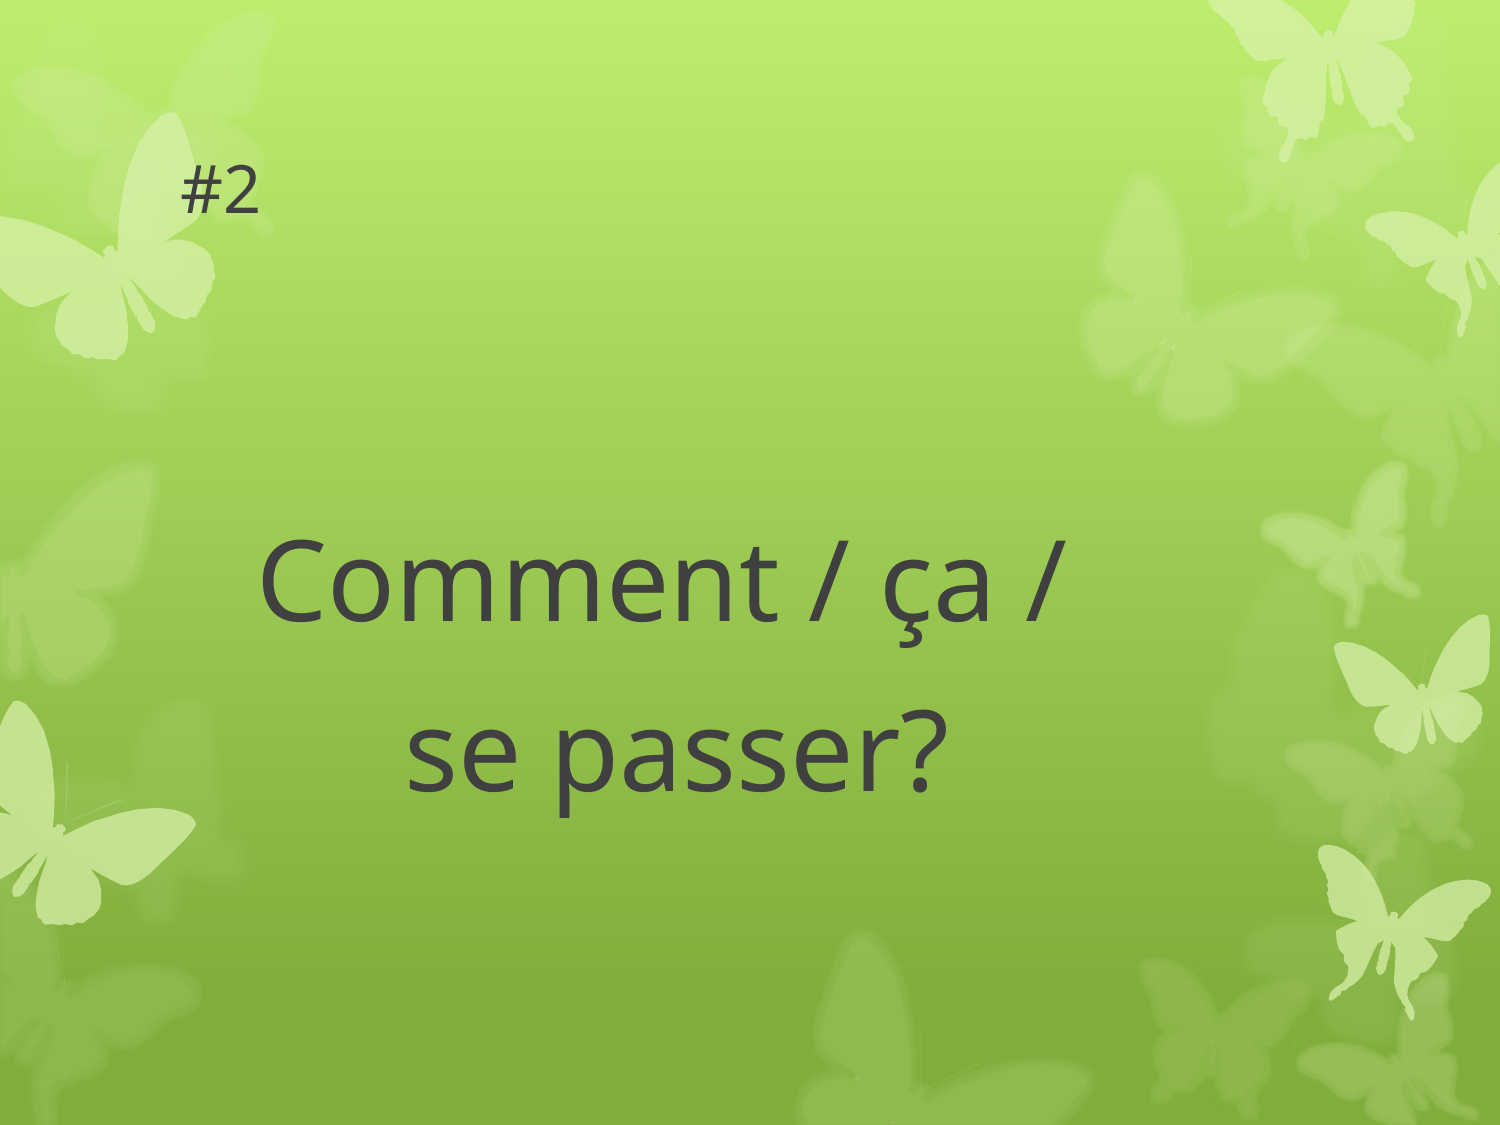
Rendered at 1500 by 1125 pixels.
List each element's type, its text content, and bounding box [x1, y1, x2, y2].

title #2 [165, 110, 1335, 263]
list Comment / ça / se passer? [0, 264, 1325, 1060]
